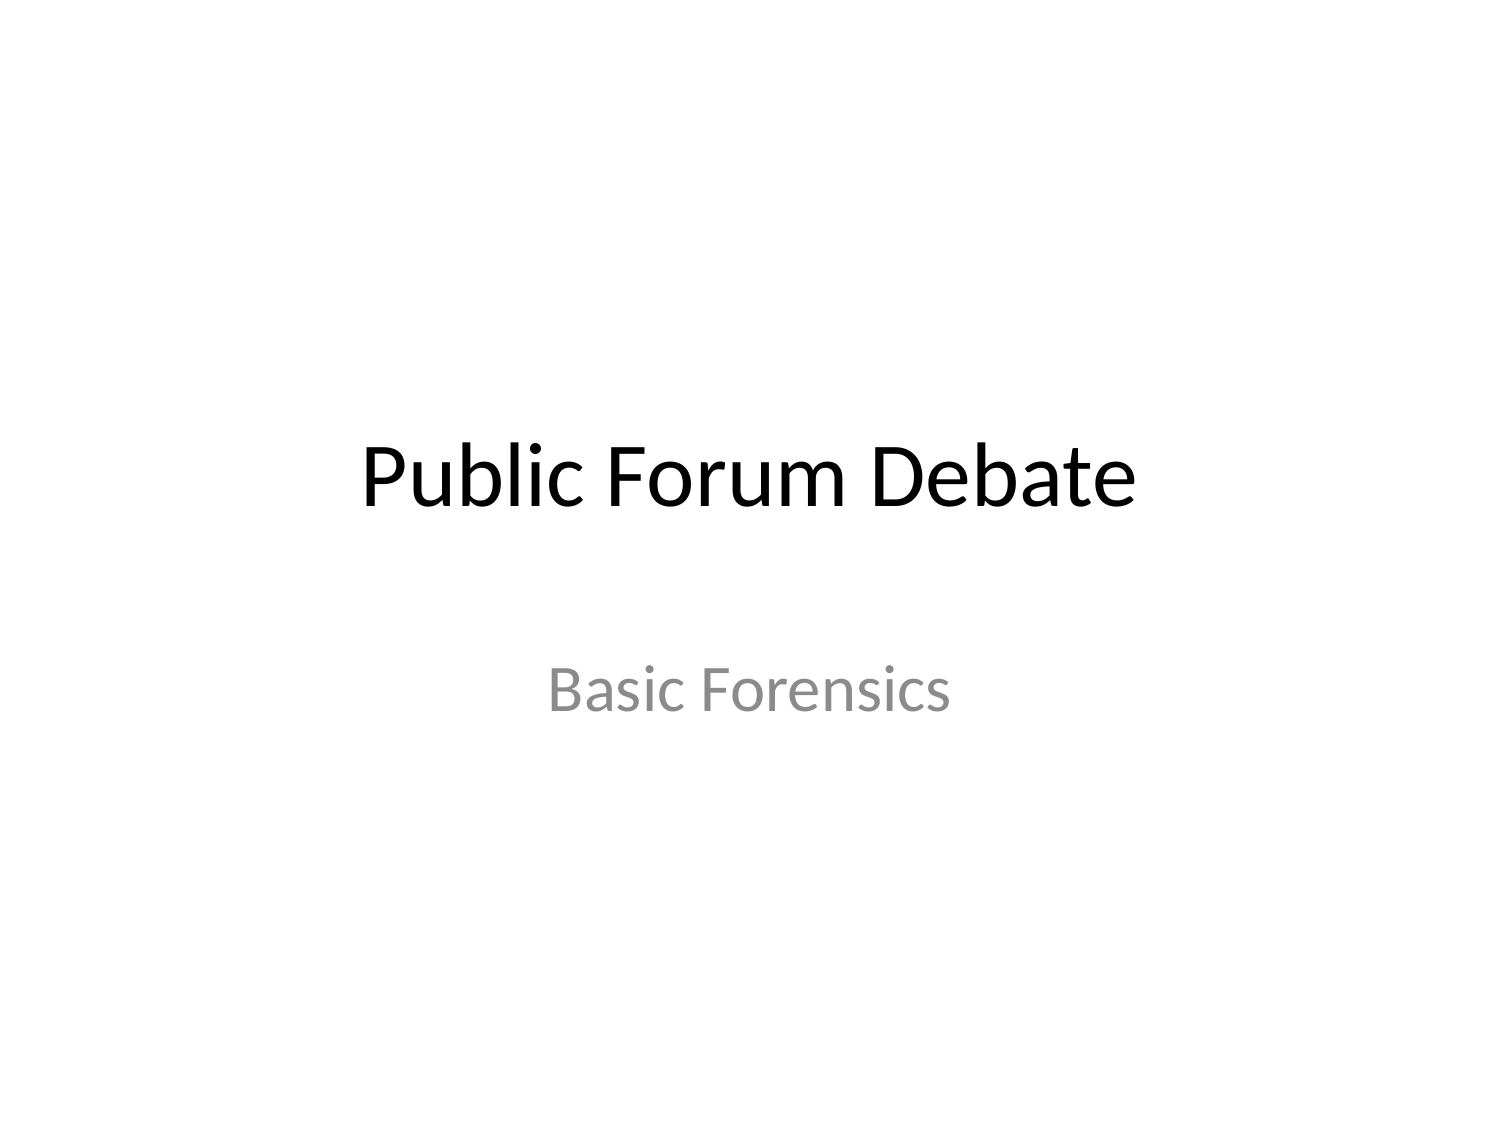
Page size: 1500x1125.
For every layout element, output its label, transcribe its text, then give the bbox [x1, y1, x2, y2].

title Public Forum Debate [112, 349, 1388, 591]
subtitle Basic Forensics [225, 637, 1275, 925]
